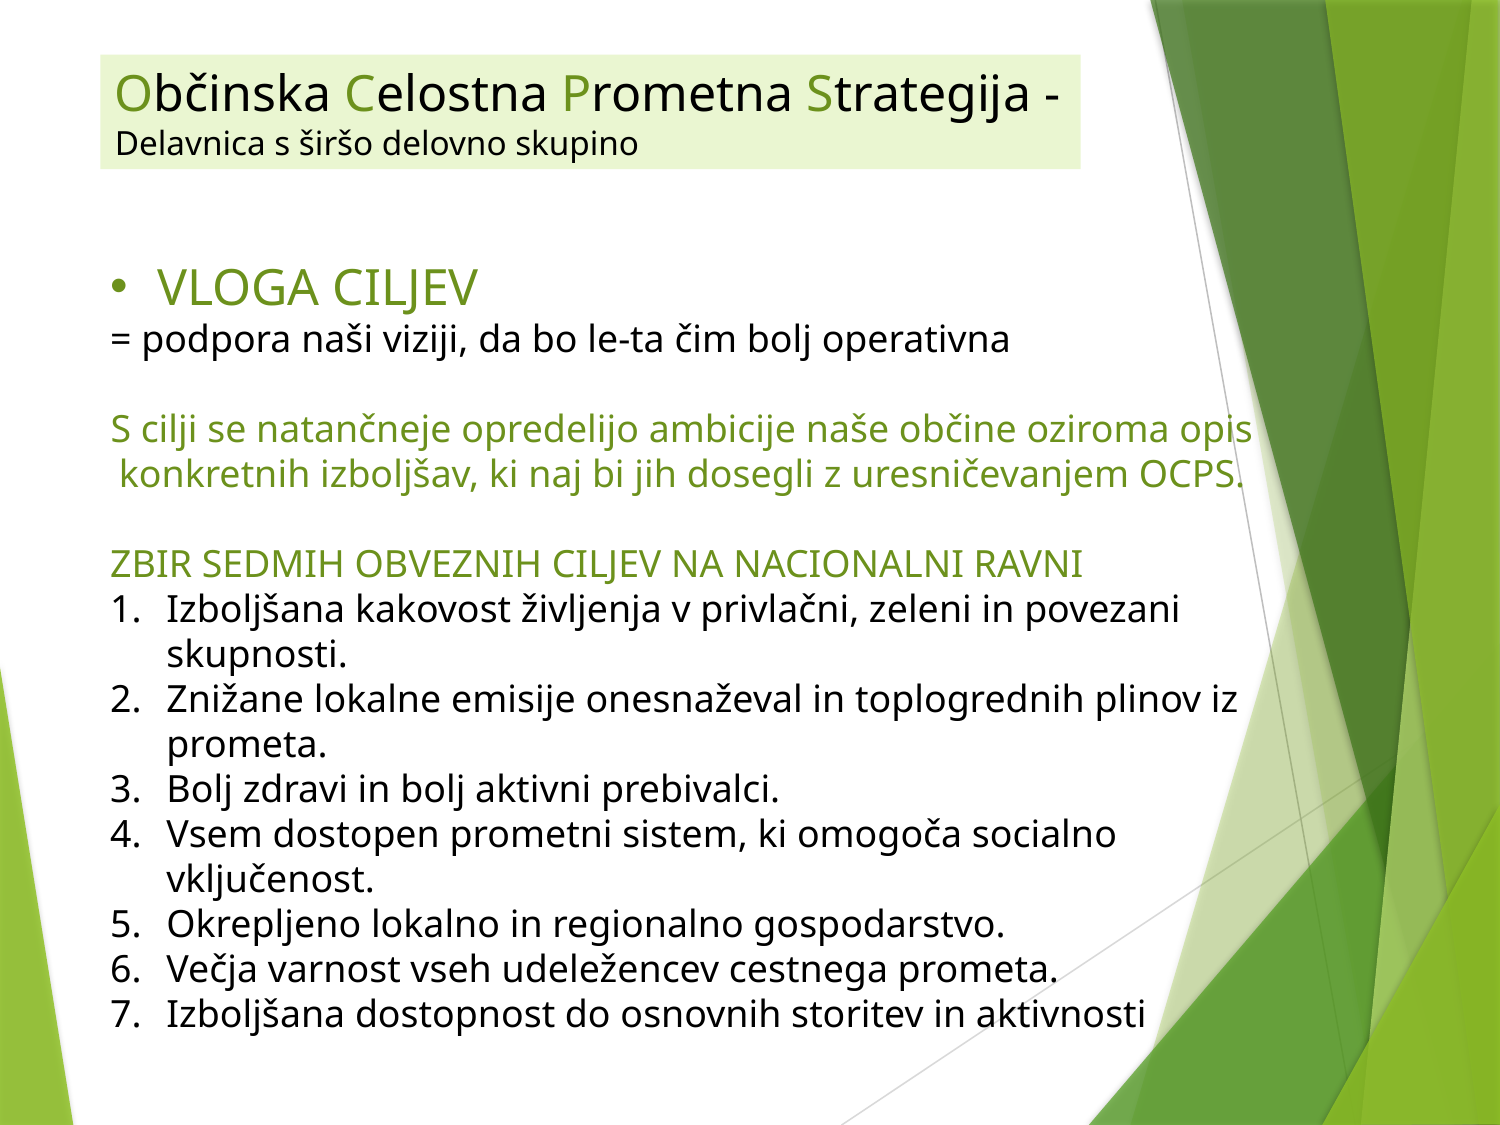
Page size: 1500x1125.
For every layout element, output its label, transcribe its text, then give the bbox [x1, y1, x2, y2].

text_box Občinska Celostna Prometna Strategija - Delavnica s širšo delovno skupino [100, 54, 1081, 170]
text_box VLOGA CILJEV = podpora naši viziji, da bo le-ta čim bolj operativna S cilji se natančneje opredelijo ambicije naše občine oziroma opis konkretnih izboljšav, ki naj bi jih dosegli z uresničevanjem OCPS. ZBIR SEDMIH OBVEZNIH CILJEV NA NACIONALNI RAVNI Izboljšana kakovost življenja v privlačni, zeleni in povezani skupnosti. Znižane lokalne emisije onesnaževal in toplogrednih plinov iz prometa. Bolj zdravi in bolj aktivni prebivalci. Vsem dostopen prometni sistem, ki omogoča socialno vključenost. Okrepljeno lokalno in regionalno gospodarstvo. Večja varnost vseh udeležencev cestnega prometa. Izboljšana dostopnost do osnovnih storitev in aktivnosti [95, 248, 1270, 1088]
